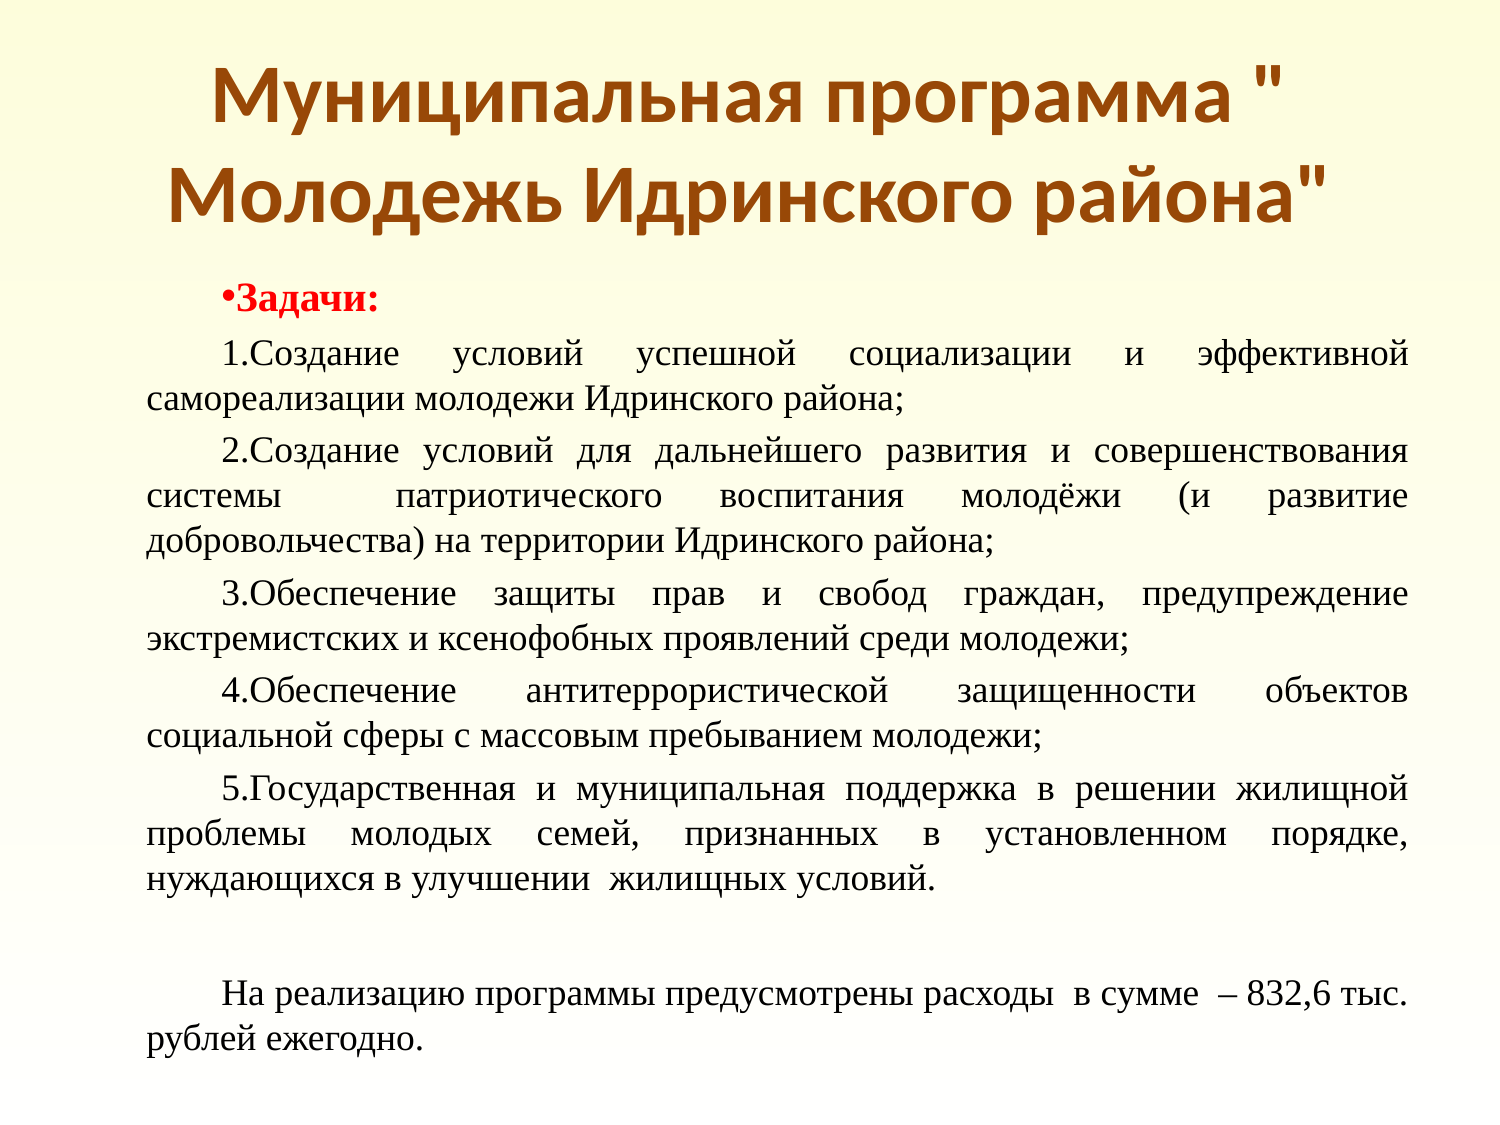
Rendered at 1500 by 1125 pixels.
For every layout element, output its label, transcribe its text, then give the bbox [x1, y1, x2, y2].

list Задачи: Создание условий успешной социализации и эффективной самореализации молодежи Идринского района; Создание условий для дальнейшего развития и совершенствования системы патриотического воспитания молодёжи (и развитие добровольчества) на территории Идринского района; Обеспечение защиты прав и свобод граждан, предупреждение экстремистских и ксенофобных проявлений среди молодежи; Обеспечение антитеррористической защищенности объектов социальной сферы с массовым пребыванием молодежи; Государственная и муниципальная поддержка в решении жилищной проблемы молодых семей, признанных в установленном порядке, нуждающихся в улучшении жилищных условий. На реализацию программы предусмотрены расходы в сумме – 832,6 тыс. рублей ежегодно. [74, 262, 1426, 1083]
title Муниципальная программа " Молодежь Идринского района" [74, 44, 1426, 233]
